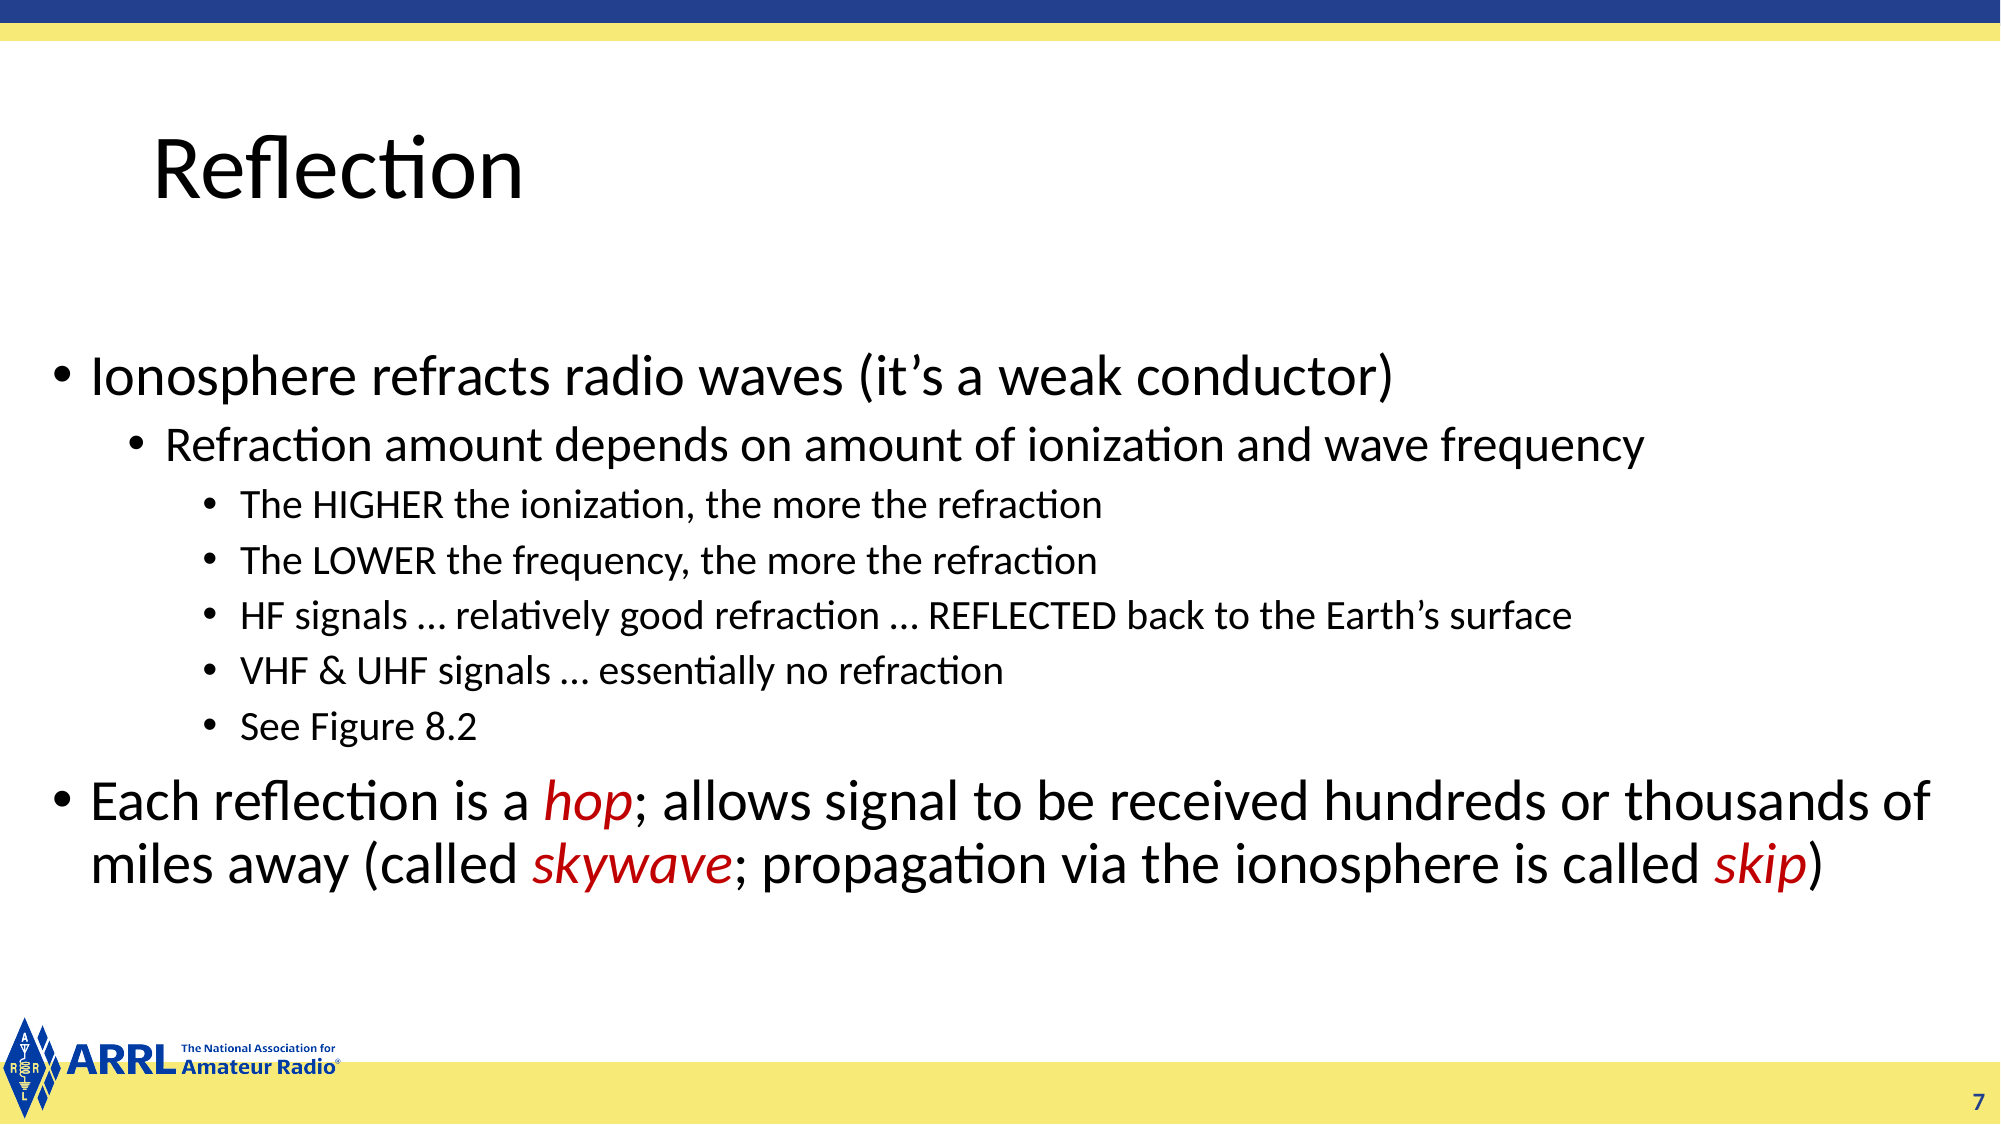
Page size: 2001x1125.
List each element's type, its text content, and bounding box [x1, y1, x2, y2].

title Reflection [137, 59, 1863, 278]
list Ionosphere refracts radio waves (it’s a weak conductor) Refraction amount depends on amount of ionization and wave frequency The HIGHER the ionization, the more the refraction The LOWER the frequency, the more the refraction HF signals … relatively good refraction … REFLECTED back to the Earth’s surface VHF & UHF signals … essentially no refraction See Figure 8.2 Each reflection is a hop; allows signal to be received hundreds or thousands of miles away (called skywave; propagation via the ionosphere is called skip) [37, 337, 1963, 1075]
picture [1, 1015, 342, 1121]
